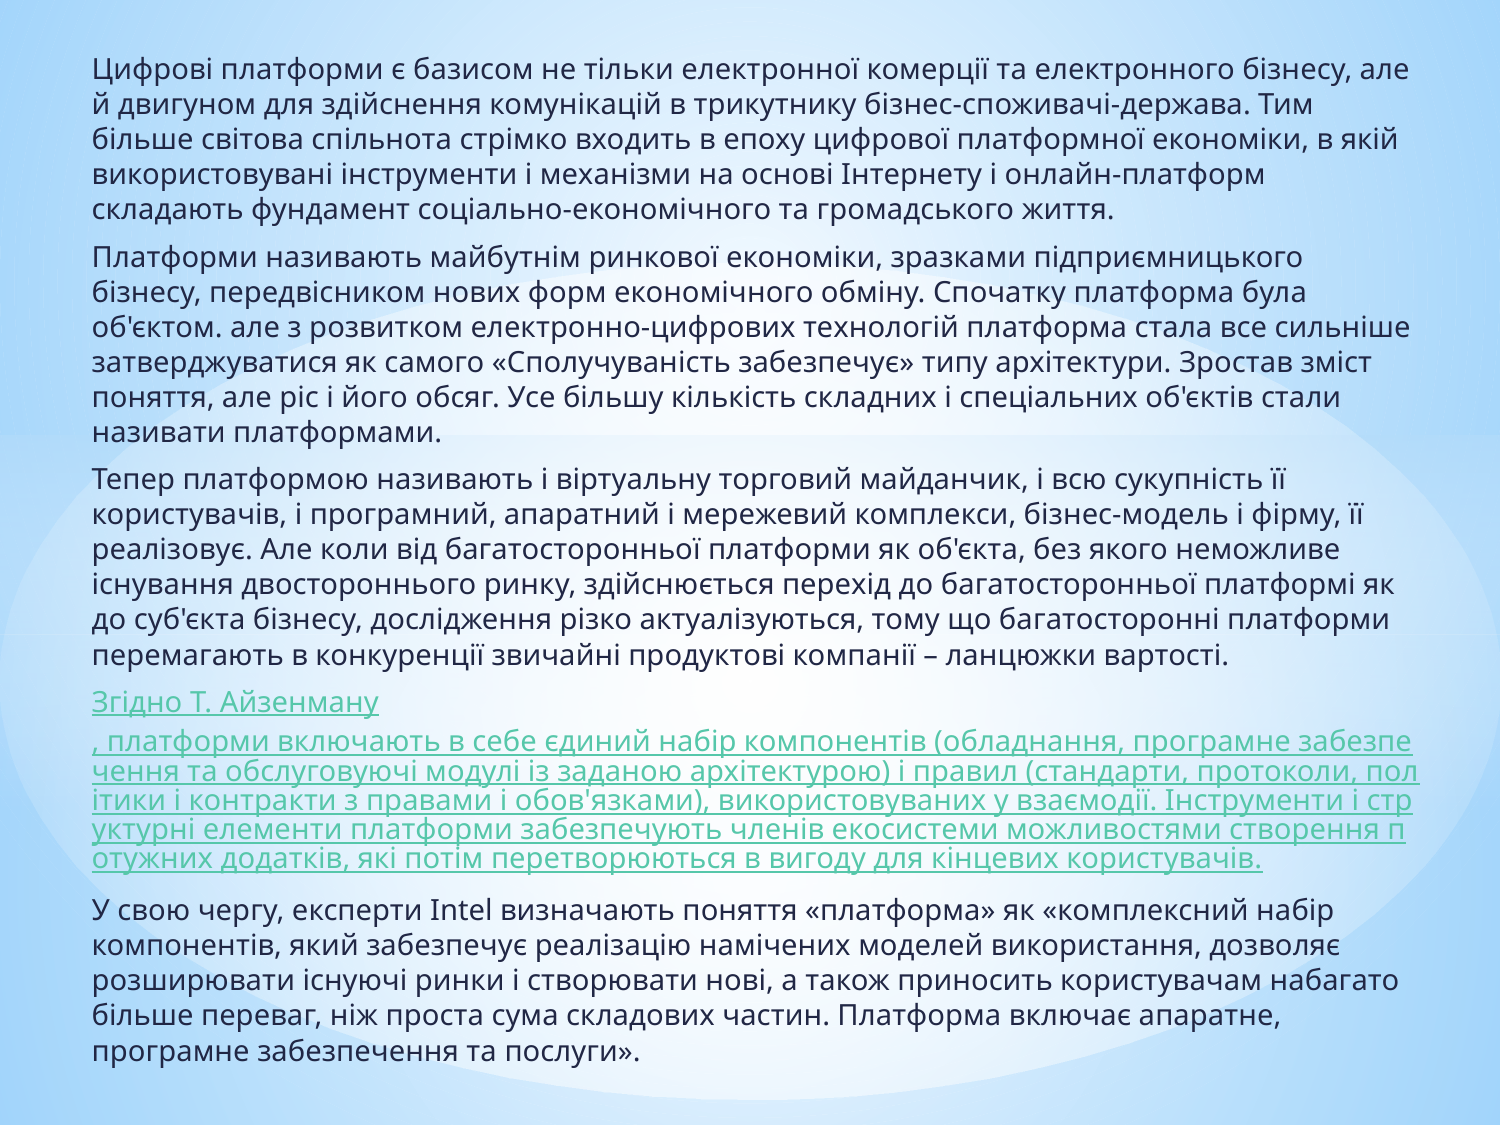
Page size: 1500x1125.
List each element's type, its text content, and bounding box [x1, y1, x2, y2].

subtitle Цифрові платформи є базисом не тільки електронної комерції та електронного бізнесу, але й двигуном для здійснення комунікацій в трикутнику бізнес-споживачі-держава. Тим більше світова спільнота стрімко входить в епоху цифрової платформної економіки, в якій використовувані інструменти і механізми на основі Інтернету і онлайн-платформ складають фундамент соціально-економічного та громадського життя. Платформи називають майбутнім ринкової економіки, зразками підприємницького бізнесу, передвісником нових форм економічного обміну. Спочатку платформа була об'єктом. але з розвитком електронно-цифрових технологій платформа стала все сильніше затверджуватися як самого «Сполучуваність забезпечує» типу архітектури. Зростав зміст поняття, але ріс і його обсяг. Усе більшу кількість складних і спеціальних об'єктів стали називати платформами. Тепер платформою називають і віртуальну торговий майданчик, і всю сукупність її користувачів, і програмний, апаратний і мережевий комплекси, бізнес-модель і фірму, її реалізовує. Але коли від багатосторонньої платформи як об'єкта, без якого неможливе існування двостороннього ринку, здійснюється перехід до багатосторонньої платформі як до суб'єкта бізнесу, дослідження різко актуалізуються, тому що багатосторонні платформи перемагають в конкуренції звичайні продуктові компанії – ланцюжки вартості. Згідно Т. Айзенману, платформи включають в себе єдиний набір компонентів (обладнання, програмне забезпечення та обслуговуючі модулі із заданою архітектурою) і правил (стандарти, протоколи, політики і контракти з правами і обов'язками), використовуваних у взаємодії. Інструменти і структурні елементи платформи забезпечують членів екосистеми можливостями створення потужних додатків, які потім перетворюються в вигоду для кінцевих користувачів. У свою чергу, експерти Intel визначають поняття «платформа» як «комплексний набір компонентів, який забезпечує реалізацію намічених моделей використання, дозволяє розширювати існуючі ринки і створювати нові, а також приносить користувачам набагато більше переваг, ніж проста сума складових частин. Платформа включає апаратне, програмне забезпечення та послуги». [76, 42, 1436, 1035]
